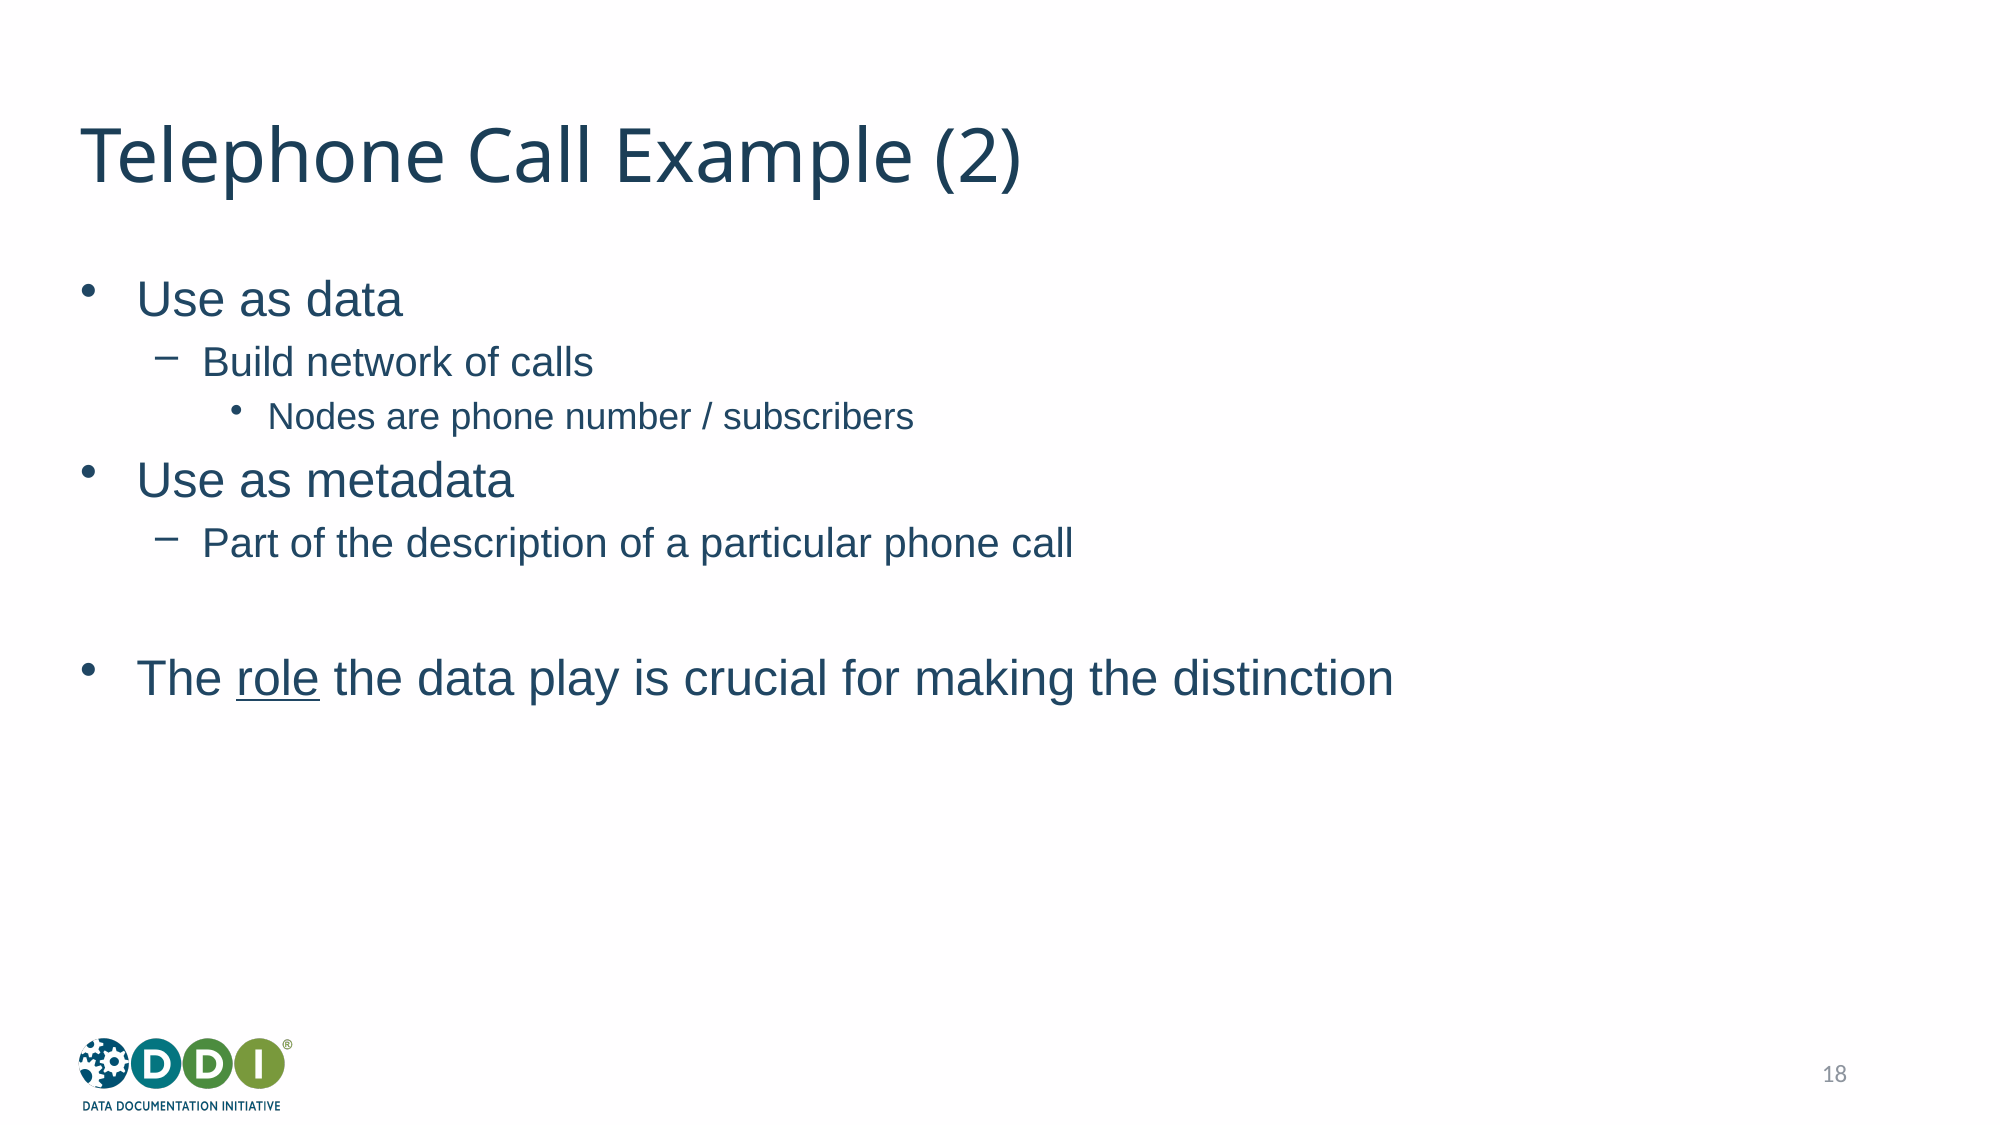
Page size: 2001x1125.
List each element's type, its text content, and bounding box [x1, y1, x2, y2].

slide_number 18 [1412, 1042, 1863, 1103]
list Use as data Build network of calls Nodes are phone number / subscribers Use as metadata Part of the description of a particular phone call The role the data play is crucial for making the distinction [65, 259, 1916, 1019]
title Telephone Call Example (2) [65, 59, 1916, 247]
picture [65, 1032, 305, 1115]
